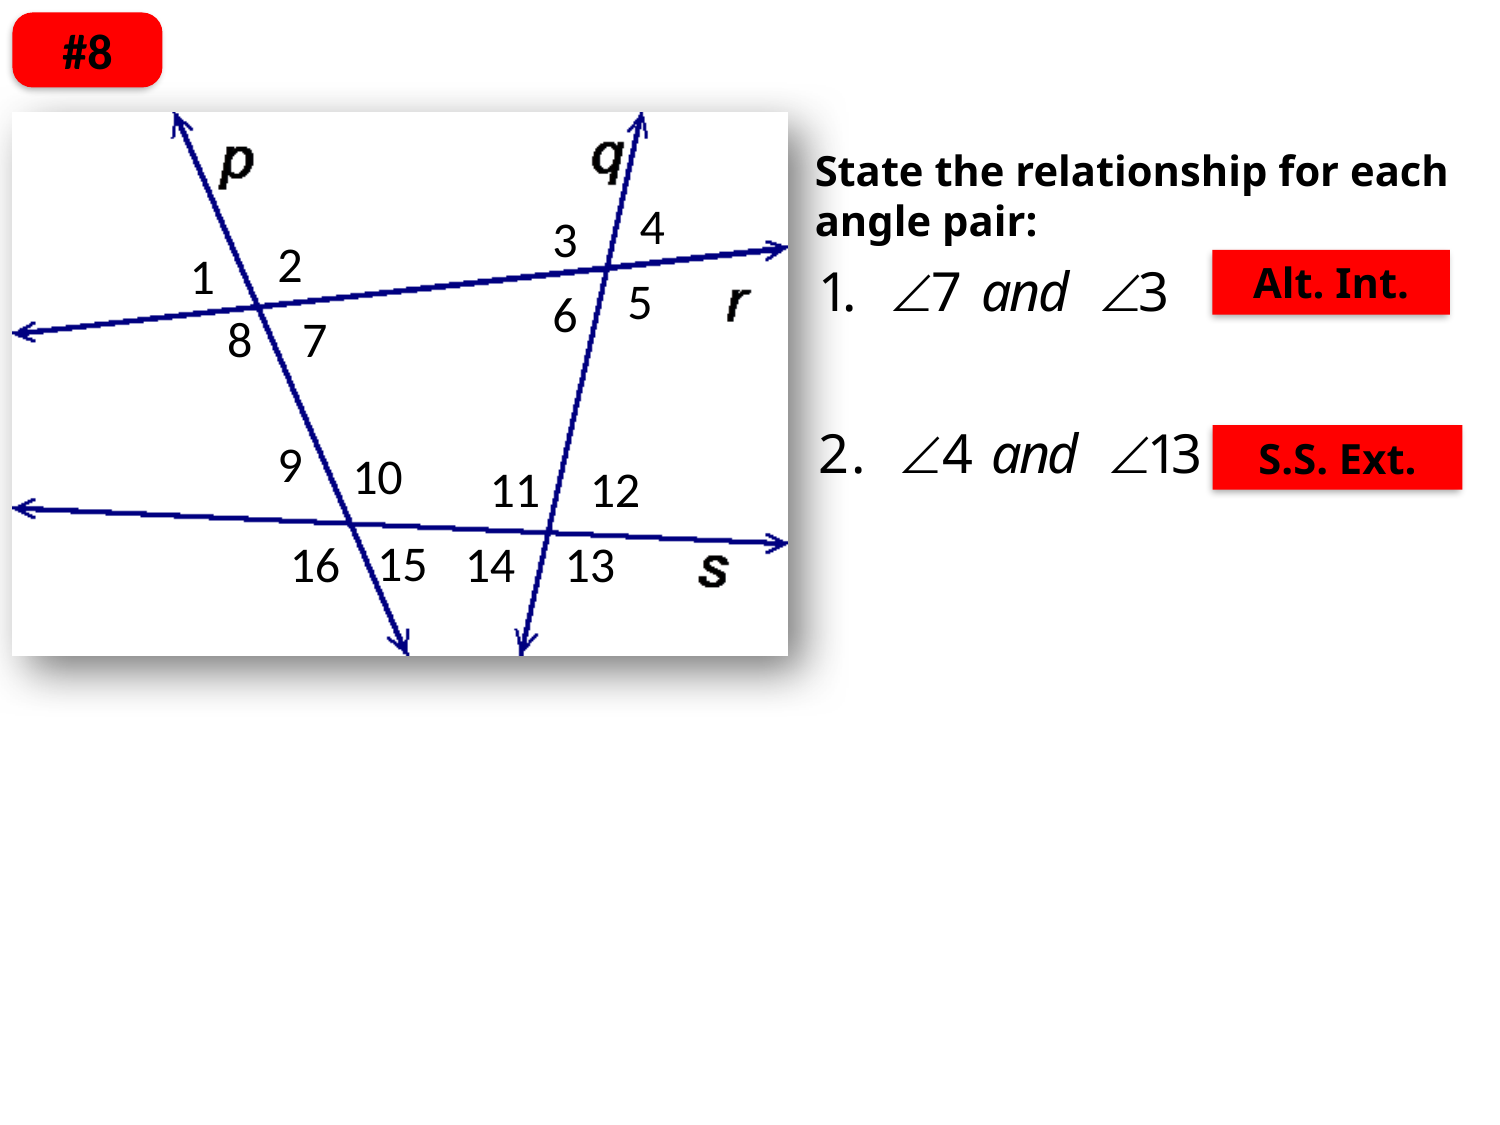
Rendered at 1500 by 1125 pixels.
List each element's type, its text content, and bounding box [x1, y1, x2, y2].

text_box Alt. Int. [1212, 249, 1450, 315]
text_box #8 [10, 10, 165, 90]
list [12, 112, 788, 656]
text_box State the relationship for each angle pair: [800, 137, 1500, 253]
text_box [813, 256, 1211, 501]
text_box S.S. Ext. [1215, 425, 1463, 490]
